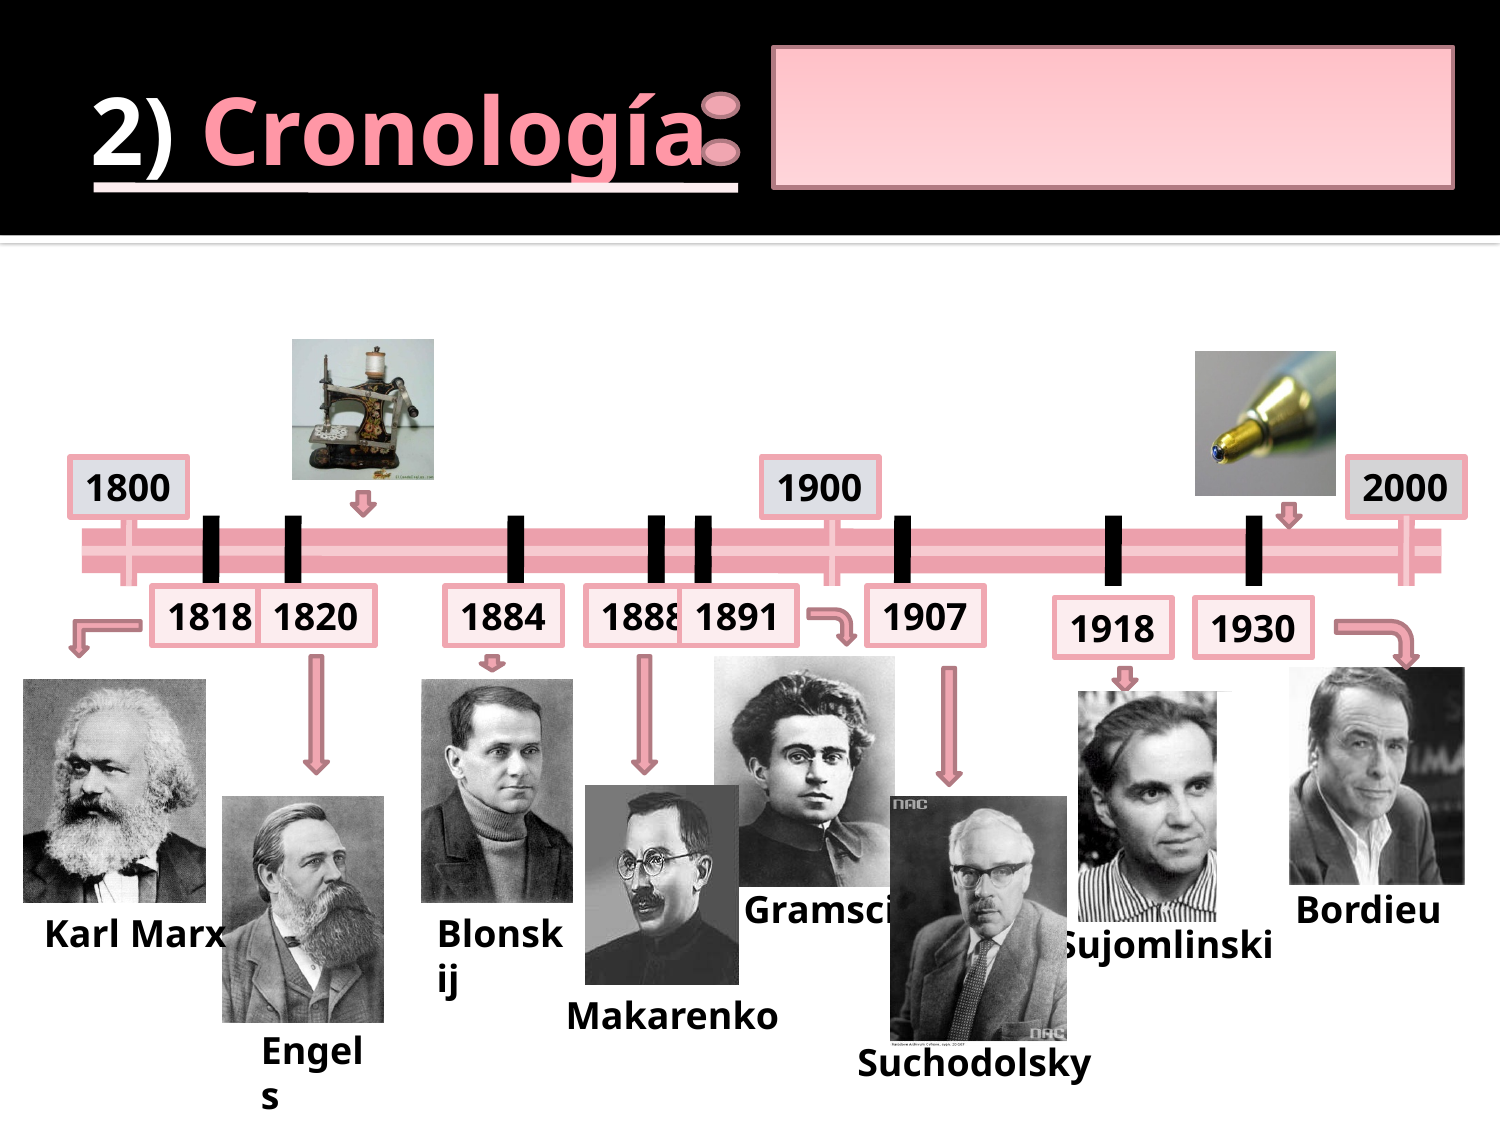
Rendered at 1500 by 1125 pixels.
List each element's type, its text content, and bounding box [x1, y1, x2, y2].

text_box 1891 [679, 585, 797, 646]
picture [1195, 351, 1337, 497]
text_box 1888 [585, 585, 679, 646]
text_box 1818 [152, 585, 257, 646]
text_box [68, 619, 143, 659]
text_box [701, 138, 741, 167]
text_box Makarenko [550, 984, 797, 1045]
text_box Sujomlinski [1071, 913, 1289, 974]
text_box Blonskij [421, 902, 580, 1008]
picture [292, 339, 434, 480]
text_box [771, 45, 1455, 190]
text_box [1333, 618, 1420, 666]
text_box 1800 [70, 456, 188, 517]
text_box [630, 654, 659, 776]
text_box [701, 91, 741, 120]
picture [222, 796, 384, 1023]
text_box 1884 [445, 585, 563, 646]
text_box Engels [246, 1027, 387, 1125]
text_box 1900 [761, 456, 879, 517]
text_box [1275, 505, 1303, 530]
text_box 1820 [257, 585, 375, 646]
text_box [1111, 665, 1139, 689]
text_box Bordieu [1280, 881, 1457, 939]
text_box 2000 [1347, 456, 1465, 517]
text_box 1918 [1054, 597, 1172, 658]
picture [1288, 667, 1466, 885]
text_box [806, 607, 858, 647]
picture [1077, 691, 1232, 872]
text_box [349, 490, 377, 518]
text_box [302, 654, 331, 776]
text_box Gramsci [743, 895, 885, 939]
text_box [935, 665, 963, 788]
picture [23, 679, 206, 903]
text_box 1930 [1195, 597, 1313, 658]
picture [585, 656, 1067, 1047]
picture [421, 679, 574, 903]
text_box Karl Marx [0, 902, 217, 963]
text_box [478, 654, 506, 673]
picture [1077, 874, 1232, 923]
title 2) Cronología [75, 25, 1425, 231]
text_box Suchodolsky [842, 1031, 1107, 1091]
text_box 1907 [867, 585, 985, 646]
